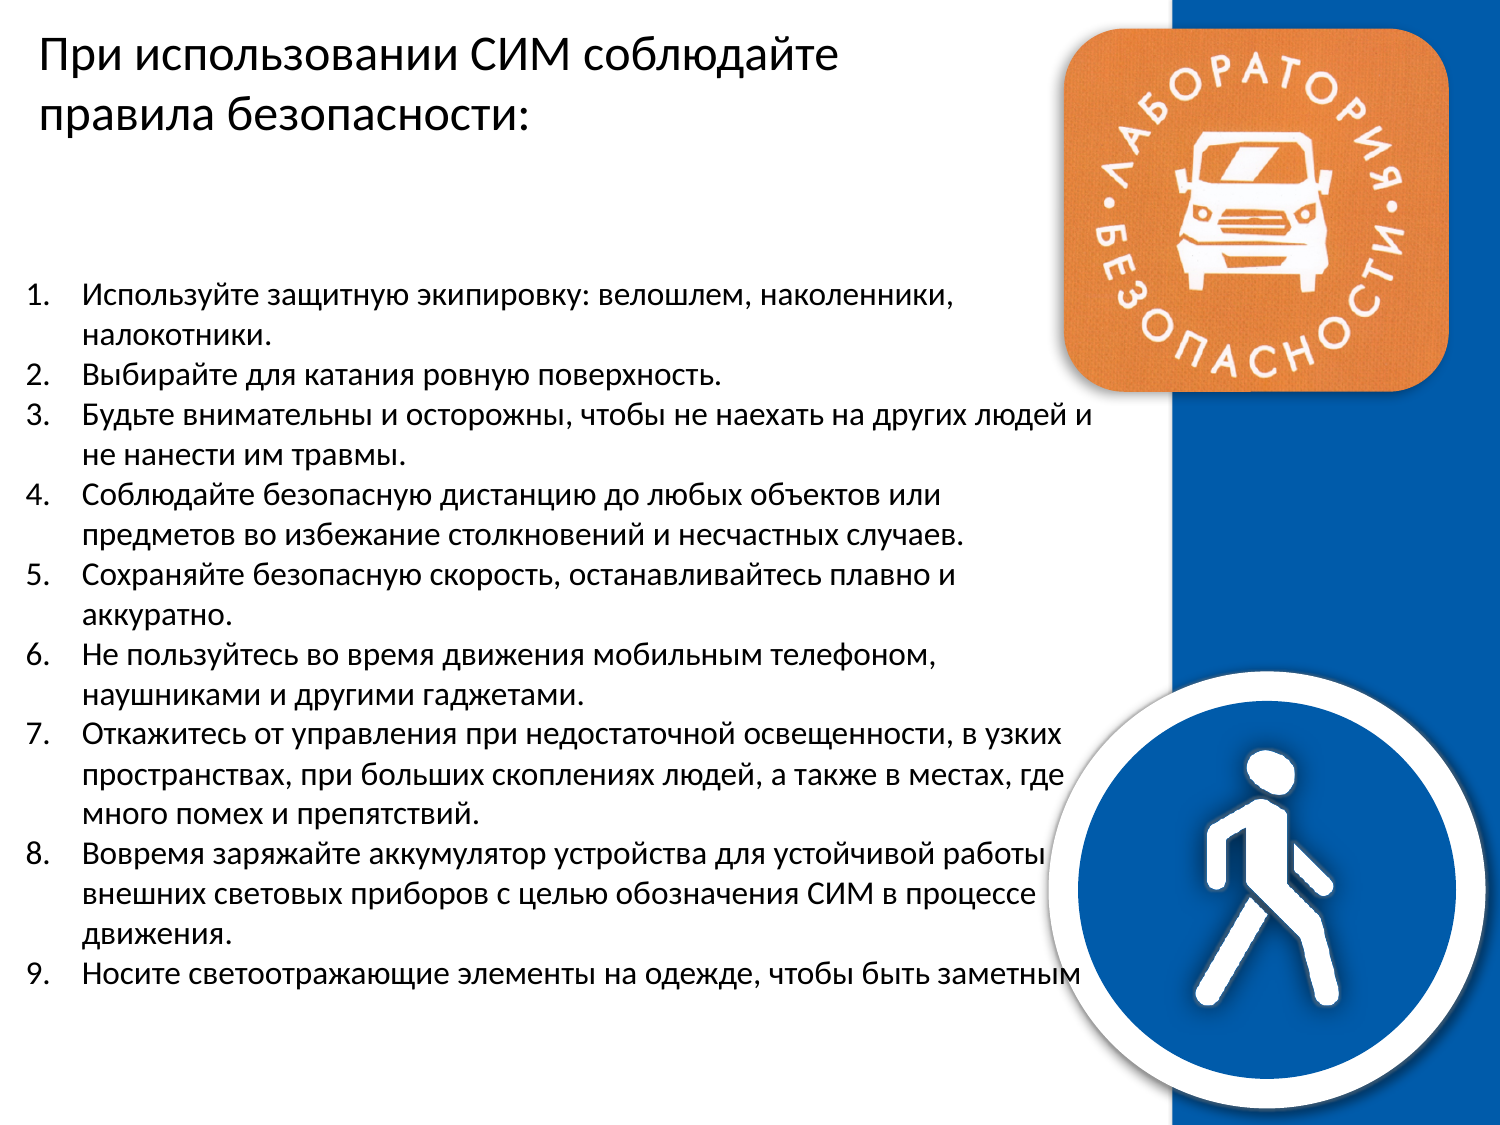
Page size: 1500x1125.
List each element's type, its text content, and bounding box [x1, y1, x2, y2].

picture [1063, 28, 1449, 392]
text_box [1048, 0, 1500, 1125]
text_box При использовании СИМ соблюдайте правила безопасности: [24, 12, 1048, 148]
text_box Используйте защитную экипировку: велошлем, наколенники, налокотники. Выбирайте для катания ровную поверхность. Будьте внимательны и осторожны, чтобы не наехать на других людей и не нанести им травмы. Соблюдайте безопасную дистанцию до любых объектов или предметов во избежание столкновений и несчастных случаев. Сохраняйте безопасную скорость, останавливайтесь плавно и аккуратно. Не пользуйтесь во время движения мобильным телефоном, наушниками и другими гаджетами. Откажитесь от управления при недостаточной освещенности, в узких пространствах, при больших скоплениях людей, а также в местах, где много помех и препятствий. Вовремя заряжайте аккумулятор устройства для устойчивой работы внешних световых приборов с целью обозначения СИМ в процессе движения. Носите светоотражающие элементы на одежде, чтобы быть заметным [10, 265, 1048, 999]
